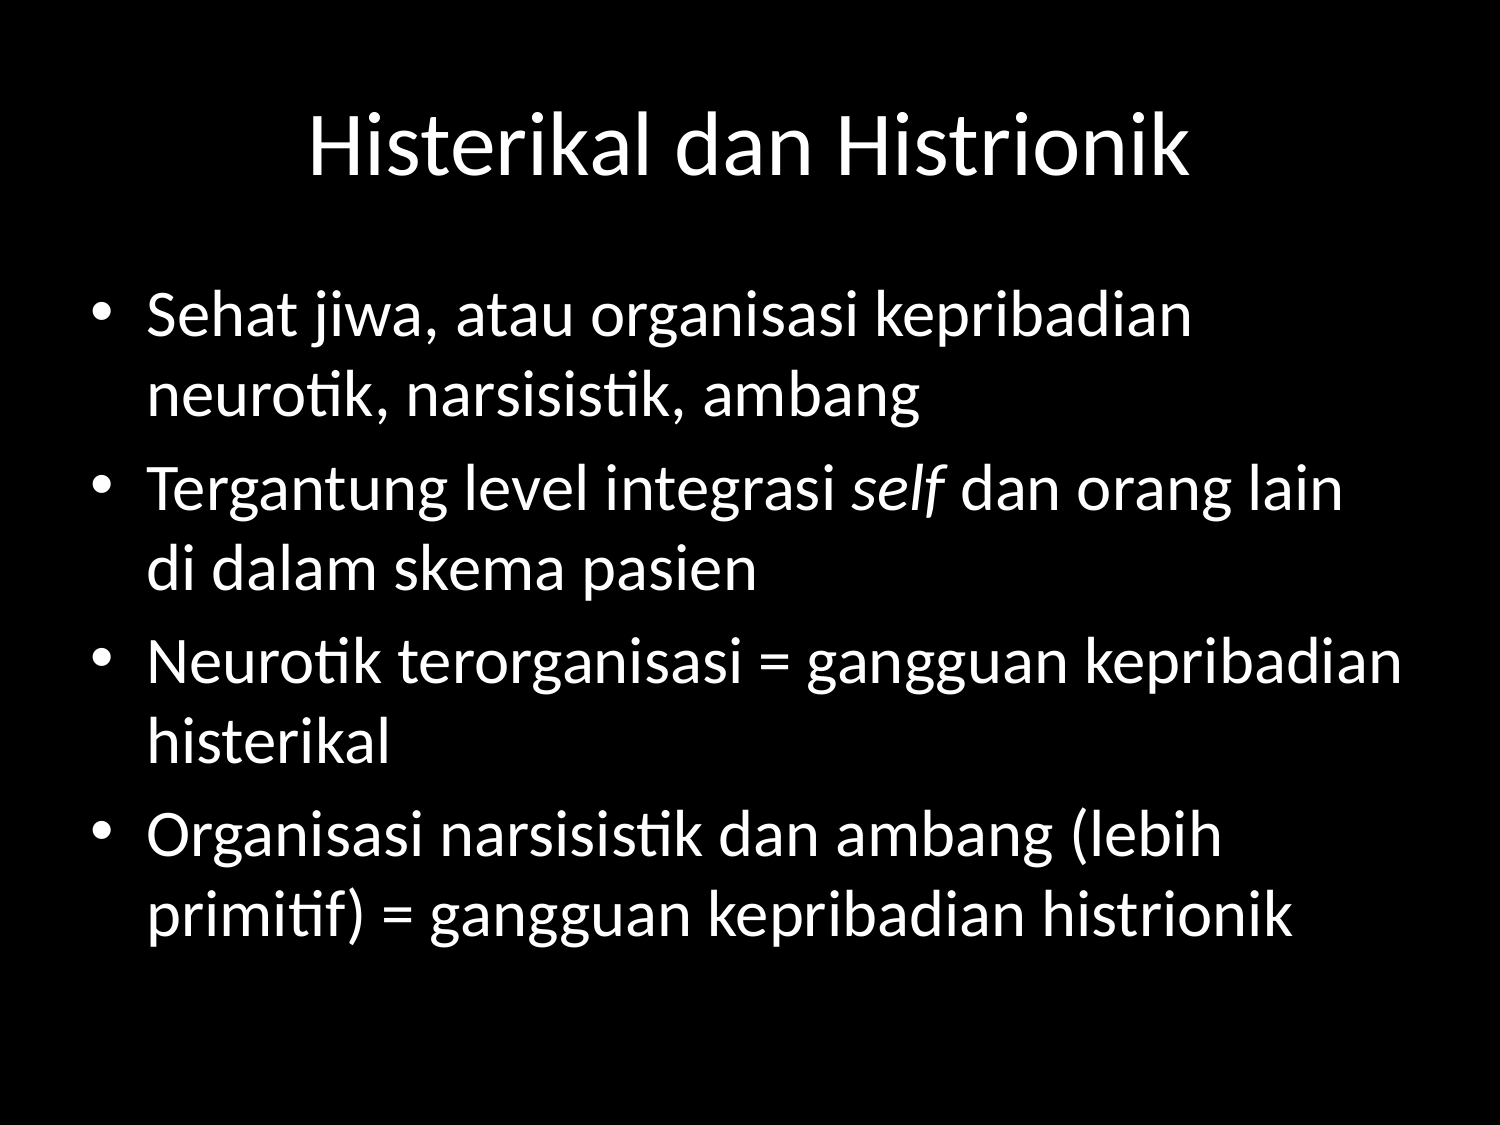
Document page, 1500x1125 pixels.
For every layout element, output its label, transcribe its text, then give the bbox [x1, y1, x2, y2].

list Sehat jiwa, atau organisasi kepribadian neurotik, narsisistik, ambang Tergantung level integrasi self dan orang lain di dalam skema pasien Neurotik terorganisasi = gangguan kepribadian histerikal Organisasi narsisistik dan ambang (lebih primitif) = gangguan kepribadian histrionik [75, 262, 1425, 1005]
title Histerikal dan Histrionik [75, 45, 1425, 233]
